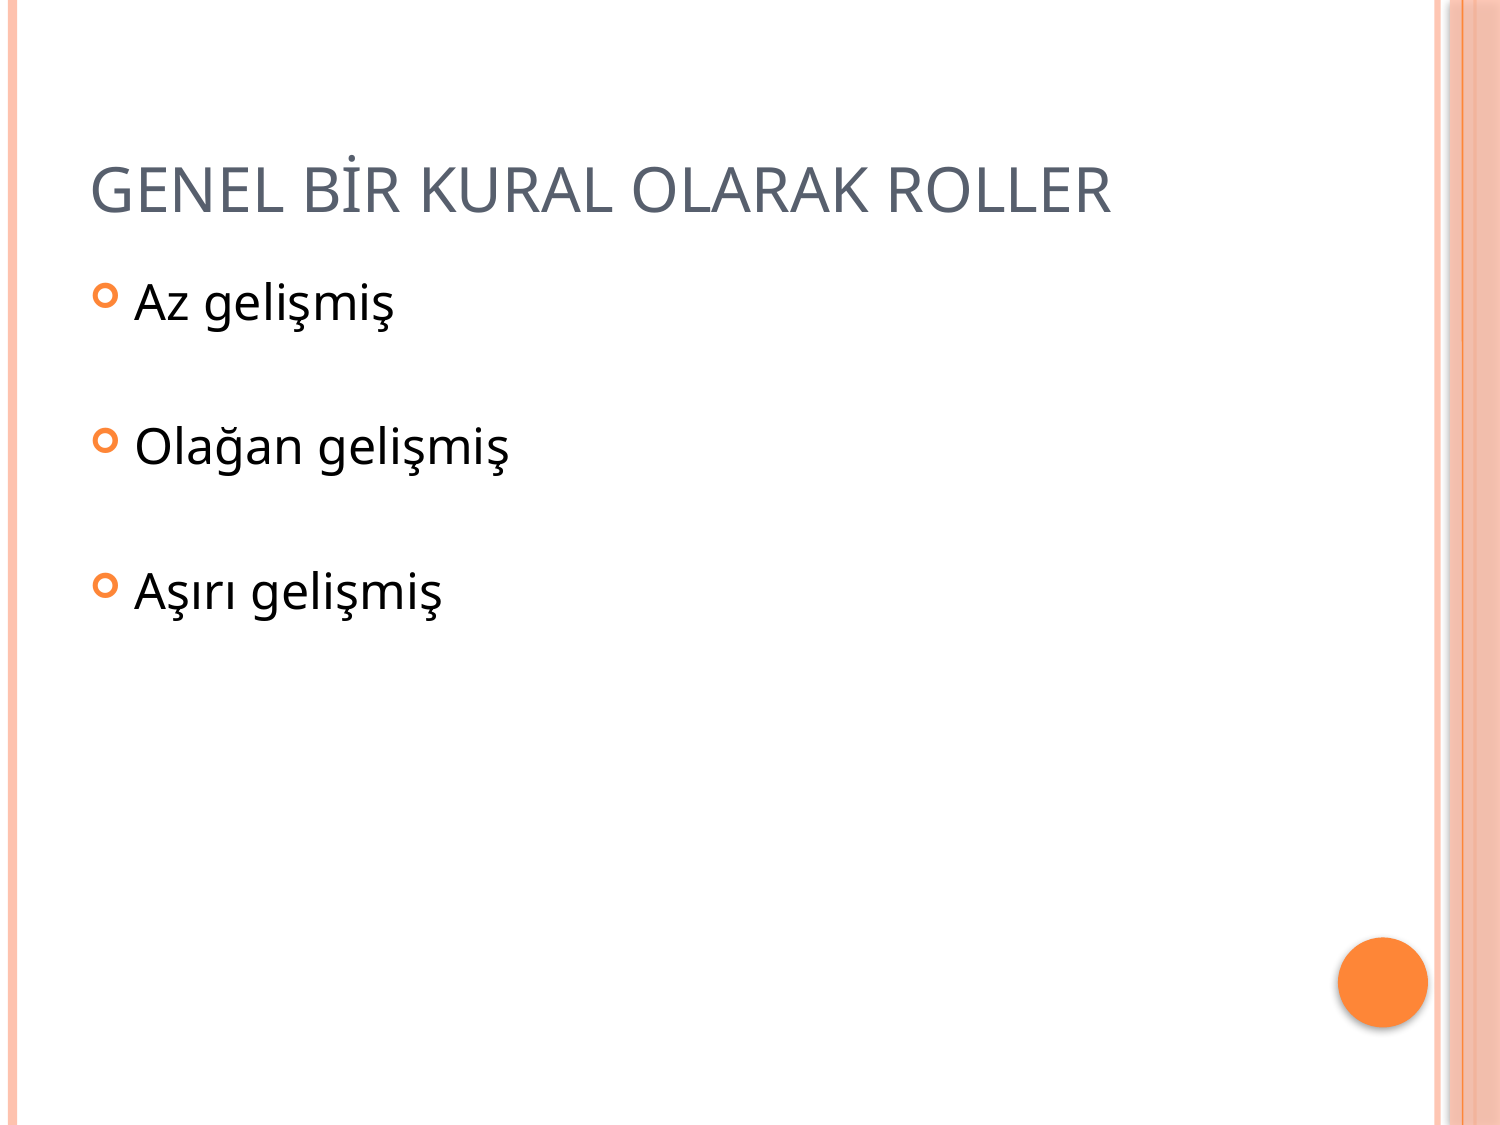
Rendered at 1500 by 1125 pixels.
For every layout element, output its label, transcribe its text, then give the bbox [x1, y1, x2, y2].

list Az gelişmiş Olağan gelişmiş Aşırı gelişmiş [75, 262, 1300, 1062]
title Genel bir kural olarak Roller [75, 45, 1300, 233]
